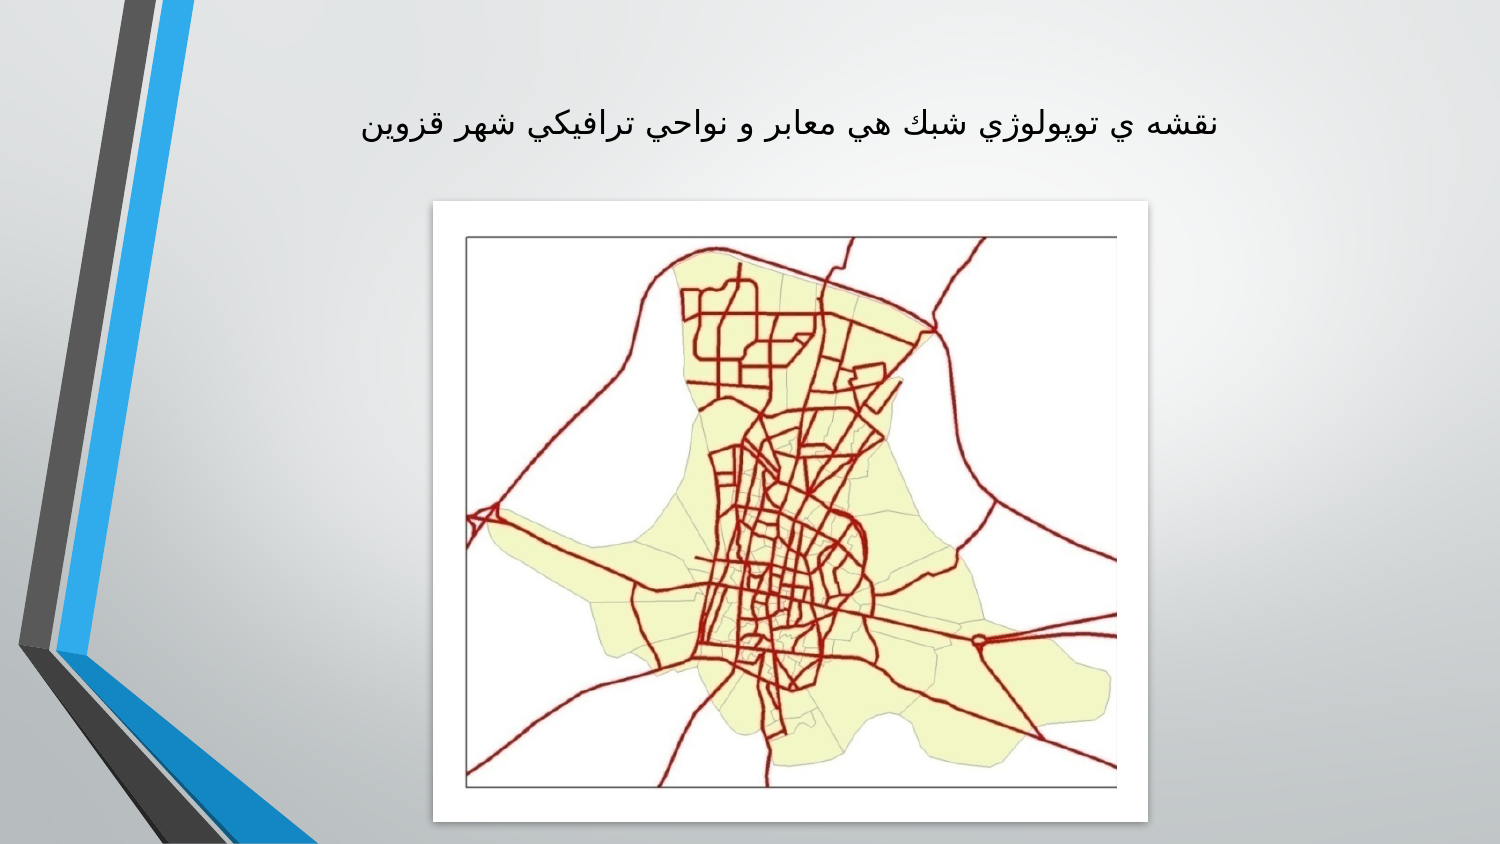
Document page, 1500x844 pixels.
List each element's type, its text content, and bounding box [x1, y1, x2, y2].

title نقشه ي توپولوژي شبك هي معابر و نواحي ترافيكي شهر قزوين [341, 86, 1240, 187]
picture [463, 232, 1118, 791]
